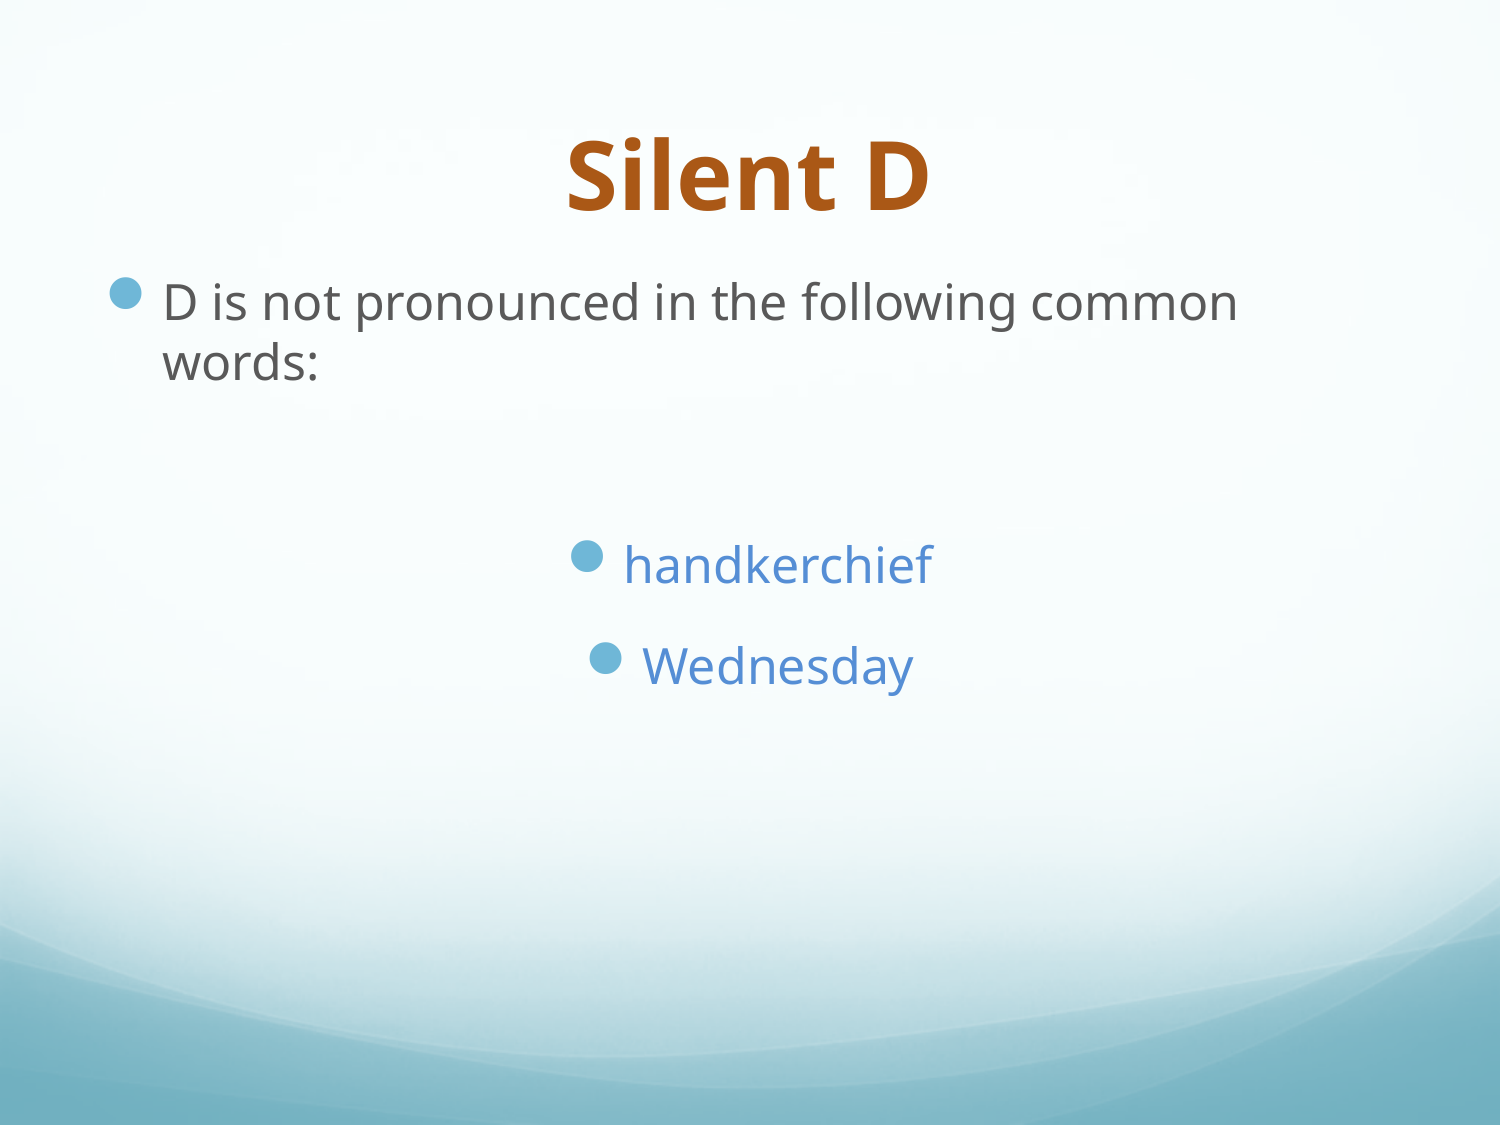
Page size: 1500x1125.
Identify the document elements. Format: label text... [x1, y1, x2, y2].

title Silent D [90, 17, 1410, 237]
list D is not pronounced in the following common words: handkerchief Wednesday [90, 262, 1410, 975]
